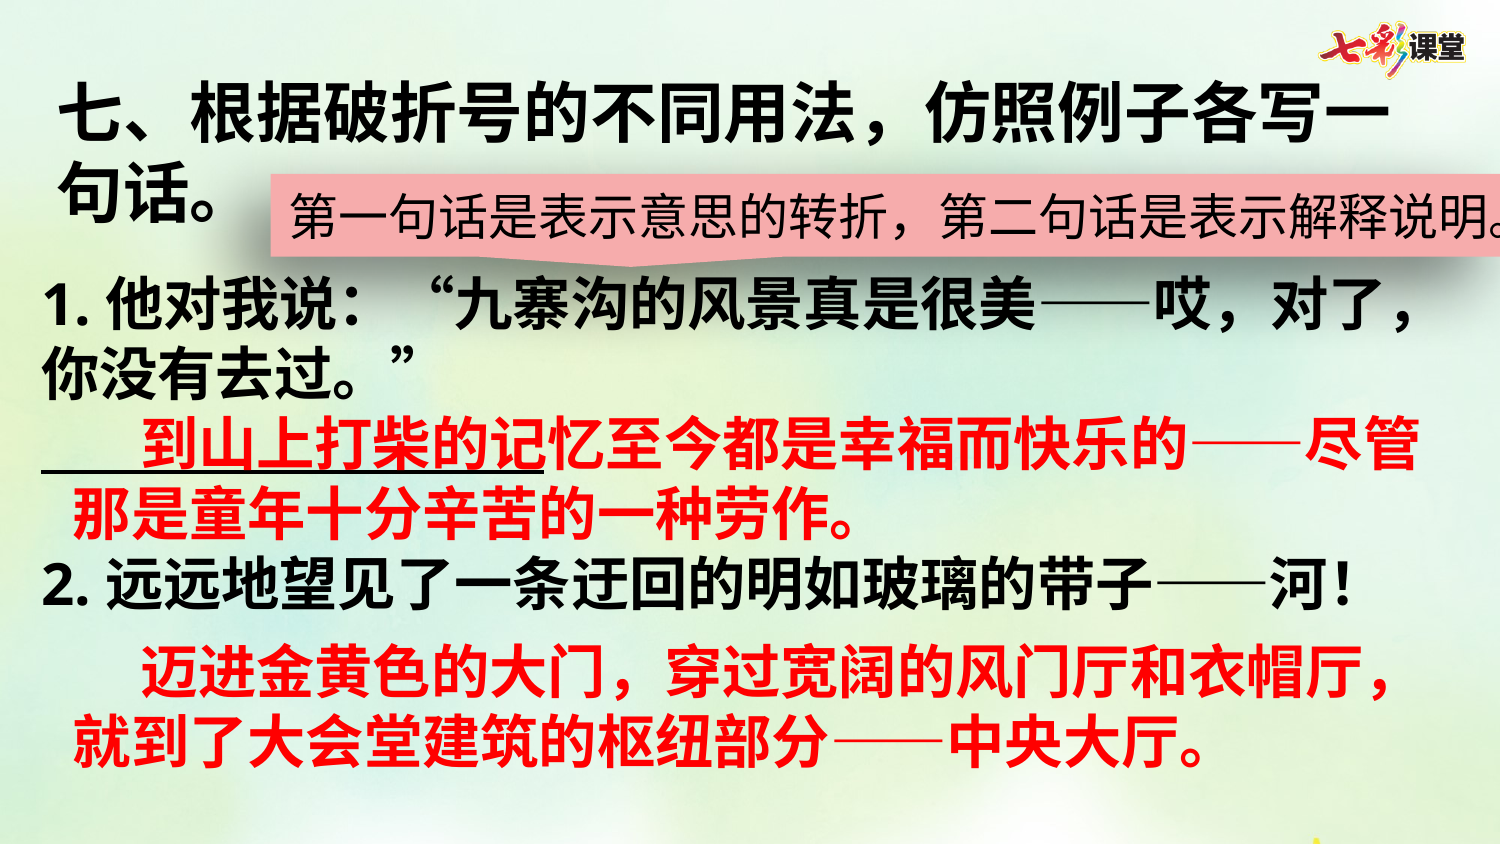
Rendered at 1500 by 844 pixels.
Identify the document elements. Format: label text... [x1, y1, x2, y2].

picture [0, 0, 1500, 844]
text_box 迈进金黄色的大门，穿过宽阔的风门厅和衣帽厅，就到了大会堂建筑的枢纽部分——中央大厅。 [58, 628, 1408, 783]
text_box 第一句话是表示意思的转折，第二句话是表示解释说明。 [268, 171, 1500, 269]
text_box 到山上打柴的记忆至今都是幸福而快乐的——尽管那是童年十分辛苦的一种劳作。 [58, 399, 1443, 555]
text_box 1.他对我说：“九寨沟的风景真是很美——哎，对了，你没有去过。” 2.远远地望见了一条迂回的明如玻璃的带子——河！ [26, 259, 1443, 625]
text_box 七、根据破折号的不同用法，仿照例子各写一句话。 [41, 63, 1459, 238]
